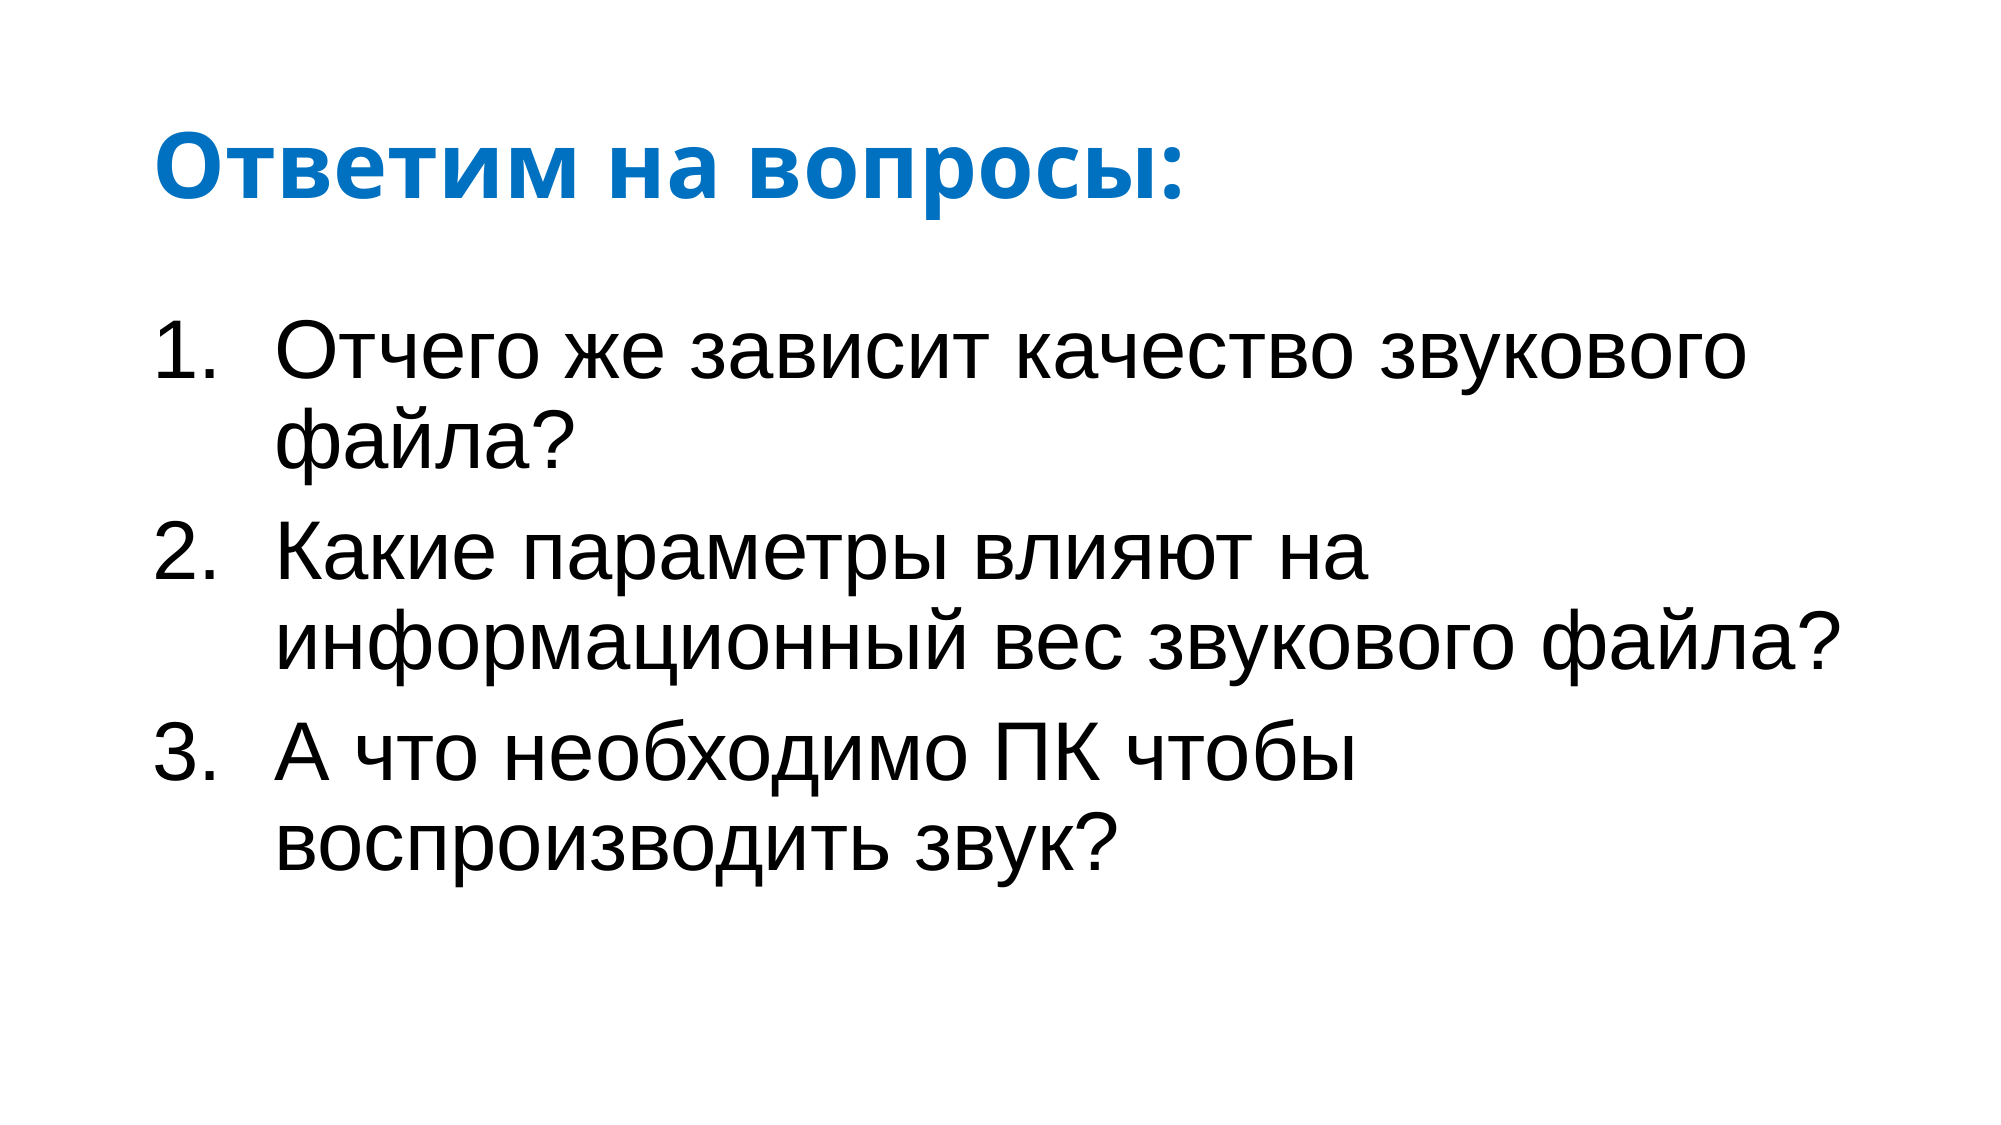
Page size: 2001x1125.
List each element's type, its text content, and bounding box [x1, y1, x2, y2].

title Ответим на вопросы: [137, 59, 1863, 278]
list Отчего же зависит качество звукового файла? Какие параметры влияют на информационный вес звукового файла? А что необходимо ПК чтобы воспроизводить звук? [137, 299, 1863, 1014]
